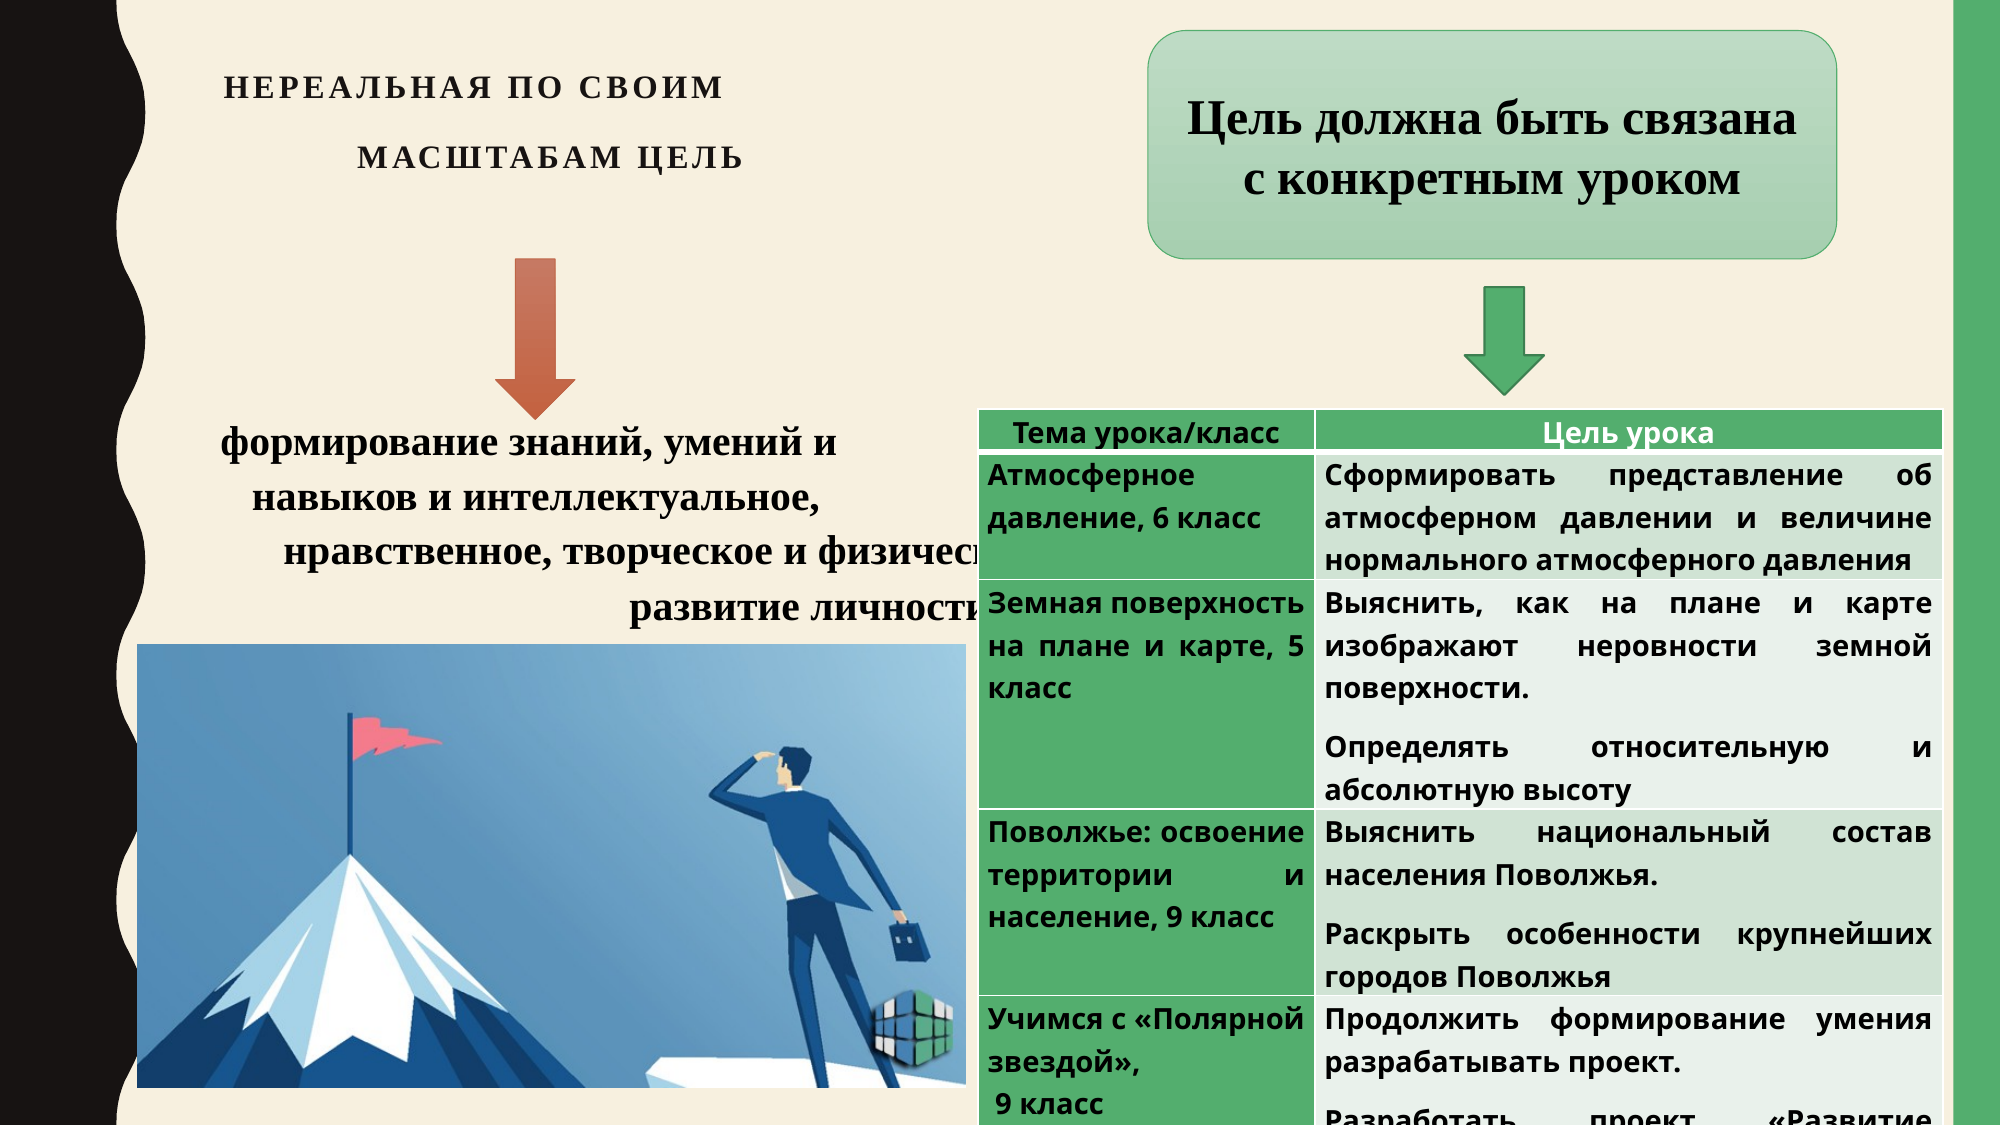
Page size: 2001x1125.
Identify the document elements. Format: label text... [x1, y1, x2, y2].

table_cell Учимся с «Полярной звездой», 9 класс [979, 996, 1314, 1125]
text_box [495, 258, 576, 420]
table_cell Атмосферное давление, 6 класс [979, 455, 1314, 579]
table_cell Земная поверхность на плане и карте, 5 класс [979, 580, 1314, 808]
table_cell Выяснить национальный состав населения Поволжья. Раскрыть особенности крупнейших городов Поволжья [1316, 810, 1942, 995]
table_cell Продолжить формирование умения разрабатывать проект. Разработать проект «Развитие рекреации на Северном Кавказе» [1316, 996, 1942, 1125]
table_header Цель урока [1316, 410, 1942, 449]
table_cell Сформировать представление об атмосферном давлении и величине нормального атмосферного давления [1316, 455, 1942, 579]
list формирование знаний, умений и навыков и интеллектуальное, нравственное, творческое и физическое развитие личности обучающегося [205, 197, 1875, 965]
text_box [1463, 286, 1546, 396]
text_box Цель должна быть связана с конкретным уроком [1147, 29, 1838, 260]
title нереальная по своим масштабам цель [205, 62, 895, 184]
table_cell Поволжье: освоение территории и население, 9 класс [979, 810, 1314, 995]
table_cell Выяснить, как на плане и карте изображают неровности земной поверхности. Определять относительную и абсолютную высоту [1316, 580, 1942, 808]
table_header Тема урока/класс [979, 410, 1314, 449]
picture [137, 644, 966, 1088]
